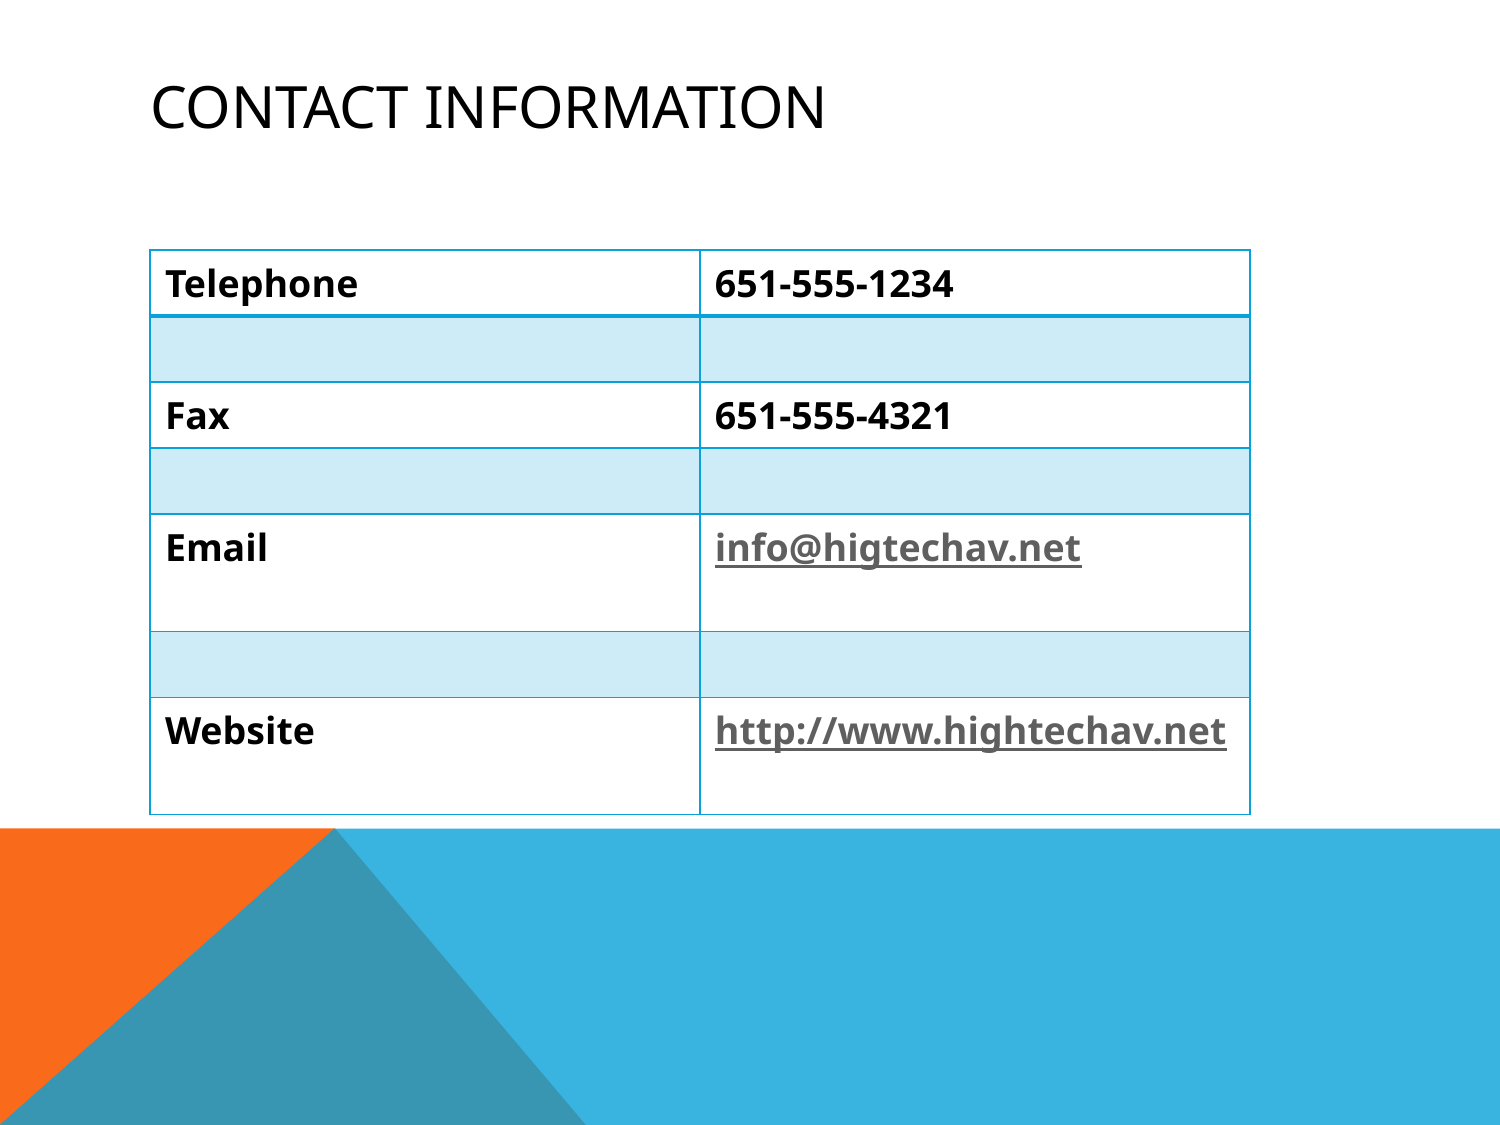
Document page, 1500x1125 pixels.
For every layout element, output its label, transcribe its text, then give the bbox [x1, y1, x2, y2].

table_cell 651-555-4321 [701, 383, 1249, 447]
table_header 651-555-1234 [701, 251, 1249, 314]
table_cell [151, 449, 699, 513]
table_cell [701, 449, 1249, 513]
table_cell info@higtechav.net [701, 515, 1249, 631]
table_cell [701, 318, 1249, 381]
table_header Telephone [151, 251, 699, 314]
table_cell Email [151, 515, 699, 631]
table_cell [151, 632, 699, 697]
table_cell Fax [151, 383, 699, 447]
table_cell [701, 632, 1249, 697]
title Contact information [135, 60, 1369, 150]
table_cell http://www.hightechav.net [701, 698, 1249, 814]
table_cell [151, 318, 699, 381]
table_cell Website [151, 698, 699, 814]
